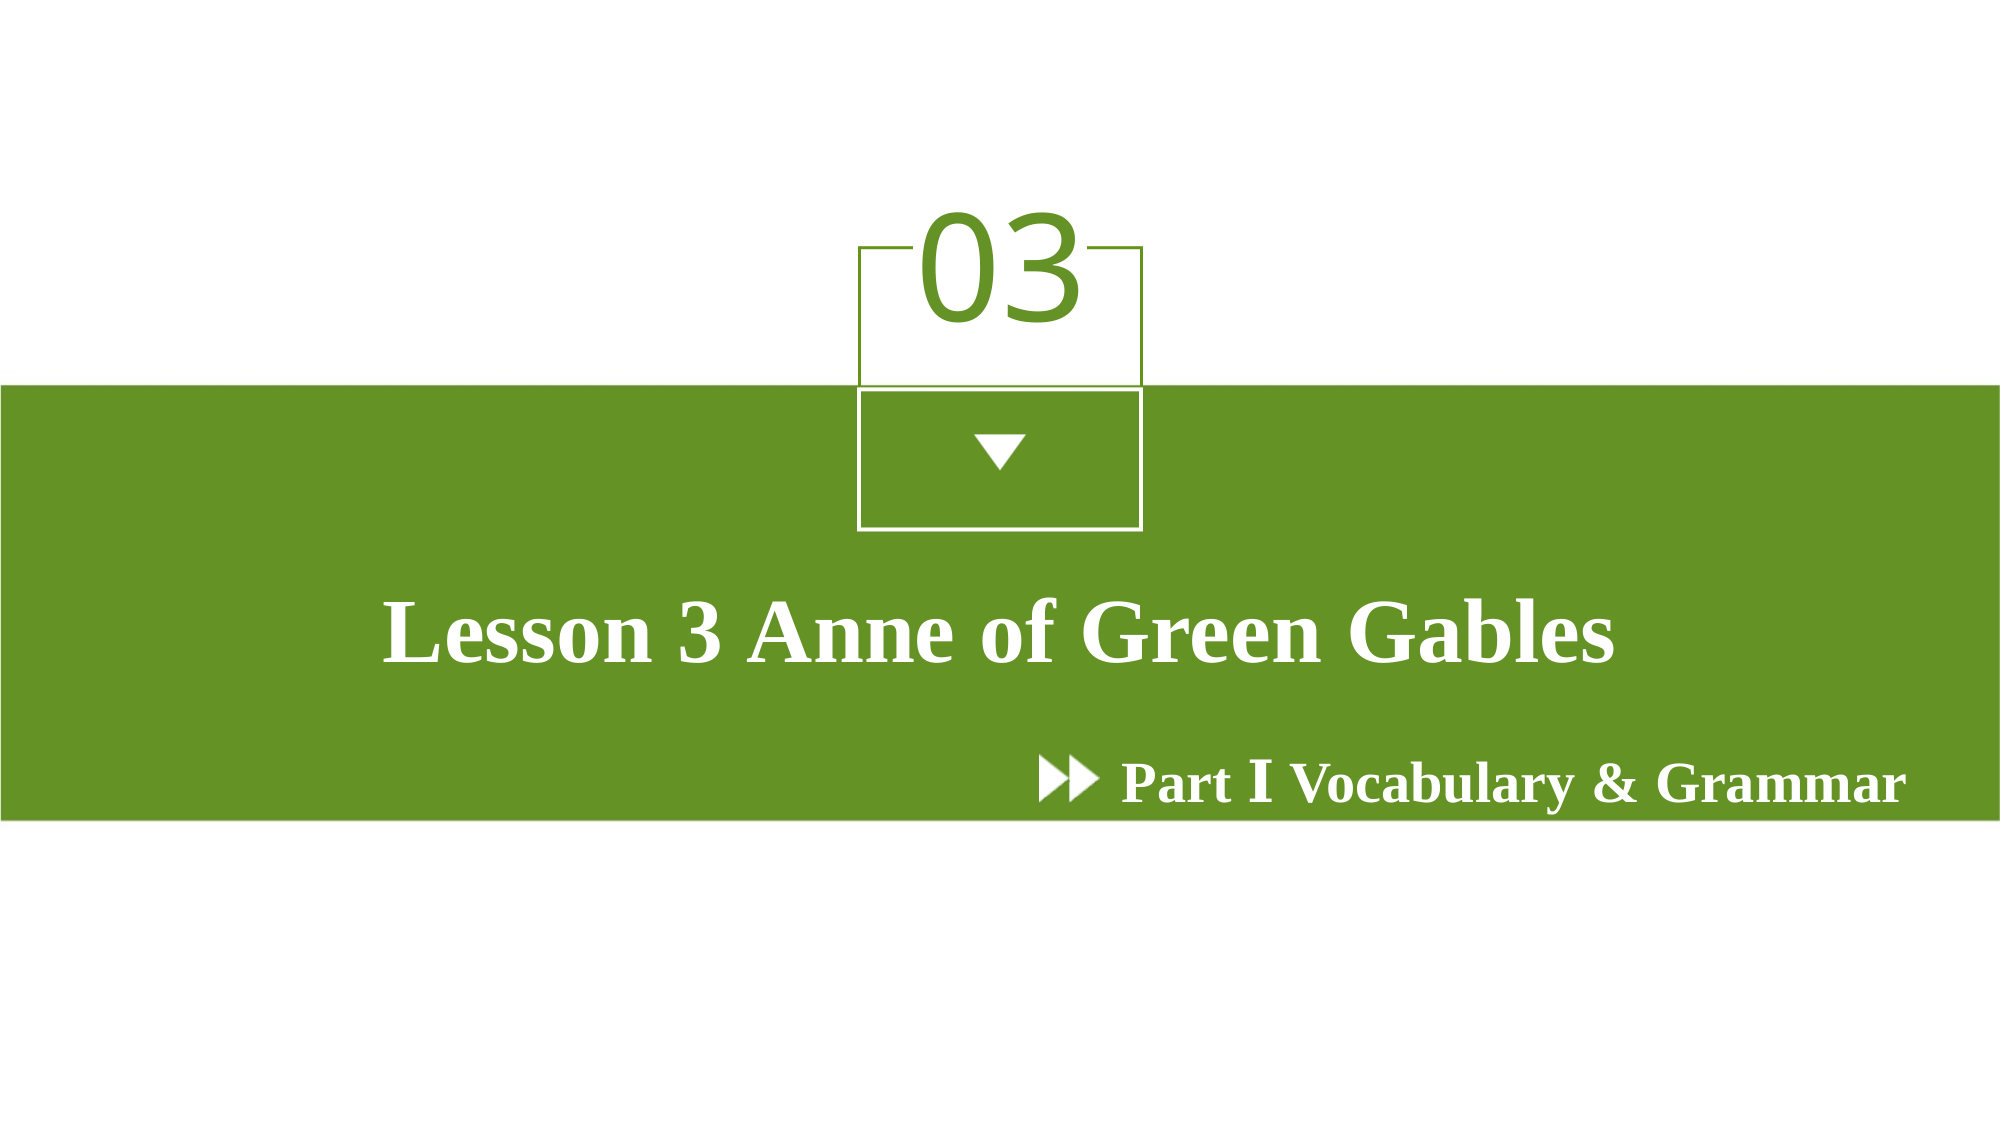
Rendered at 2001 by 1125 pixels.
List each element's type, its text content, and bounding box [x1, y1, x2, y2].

picture [0, 732, 2000, 1125]
text_box 03 [896, 171, 1106, 353]
picture [0, 0, 2000, 518]
text_box Lesson 3 Anne of Green Gables [0, 518, 2000, 732]
text_box Part Ⅰ Vocabulary & Grammar [1121, 738, 1997, 821]
